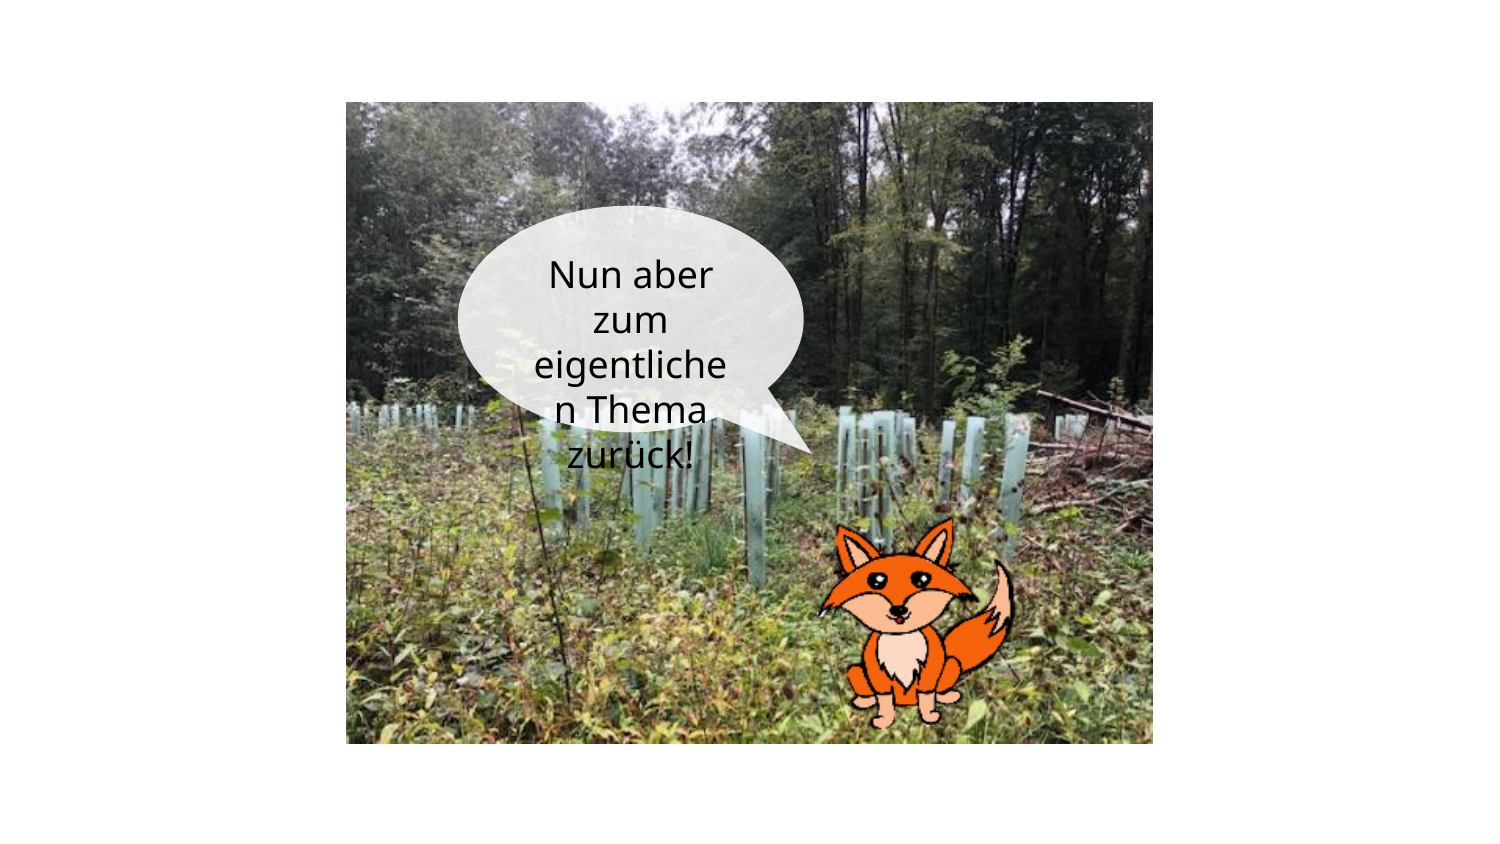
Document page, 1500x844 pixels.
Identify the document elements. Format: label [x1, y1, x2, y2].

text_box [346, 102, 1153, 744]
